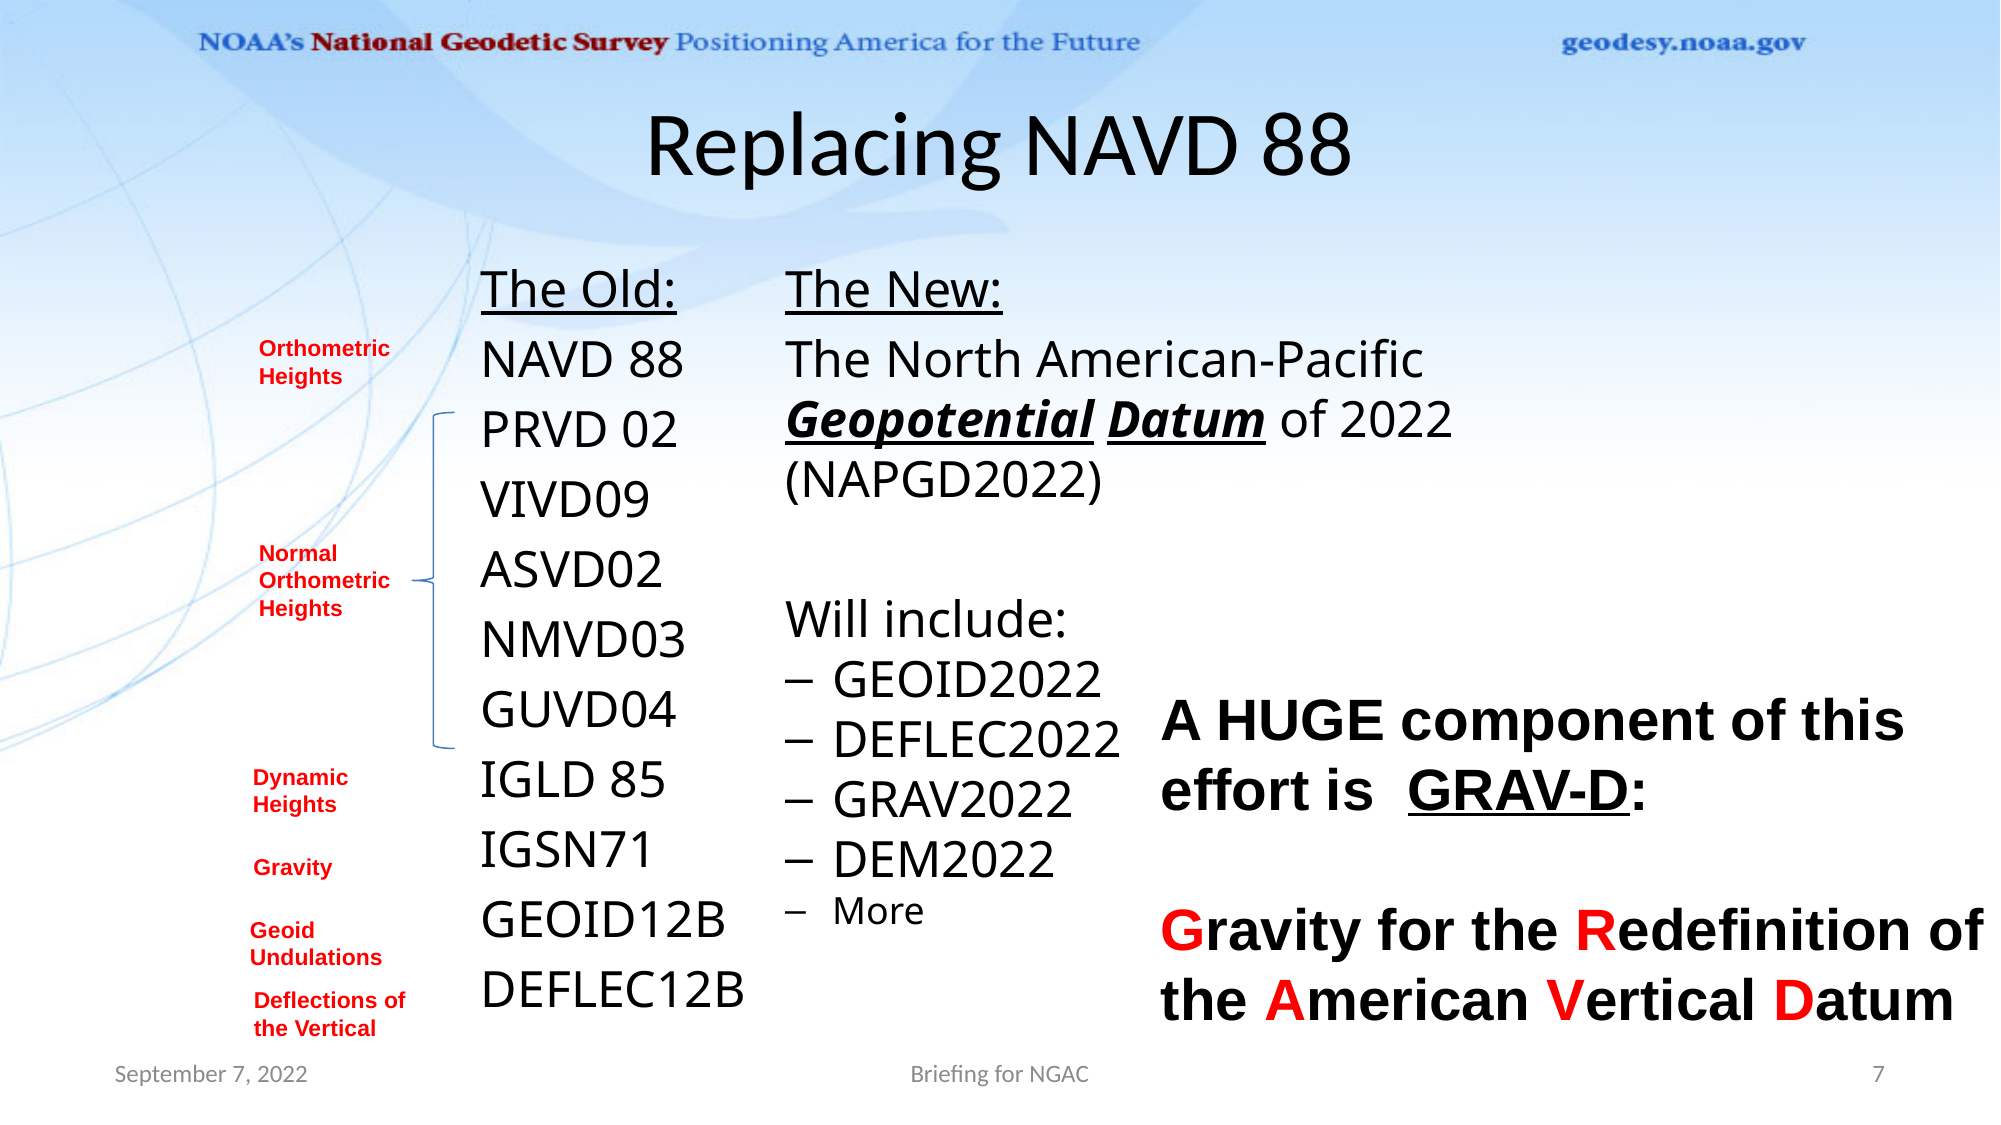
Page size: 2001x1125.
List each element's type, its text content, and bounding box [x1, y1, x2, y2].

text_box The Old: NAVD 88 PRVD 02 VIVD09 ASVD02 NMVD03 GUVD04 IGLD 85 IGSN71 GEOID12B DEFLEC12B [391, 249, 1000, 1103]
slide_number 7 [1433, 1042, 1900, 1103]
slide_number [99, 1042, 567, 1103]
text_box Orthometric Heights [243, 326, 406, 397]
text_box Normal Orthometric Heights [243, 531, 406, 629]
text_box Dynamic Heights [238, 754, 364, 825]
text_box A HUGE component of this effort is GRAV-D: Gravity for the Redefinition of the American Vertical Datum [1145, 674, 2000, 1039]
footer Briefing for NGAC [683, 1042, 1317, 1103]
text_box The New: The North American-Pacific Geopotential Datum of 2022 (NAPGD2022) Will include: GEOID2022 DEFLEC2022 GRAV2022 DEM2022 More [695, 249, 1733, 812]
text_box Deflections of the Vertical [239, 978, 421, 1049]
text_box [411, 411, 455, 750]
text_box Gravity [238, 845, 348, 888]
picture [0, 0, 2001, 1125]
title Replacing NAVD 88 [99, 45, 1900, 233]
text_box Geoid Undulations [235, 907, 398, 978]
